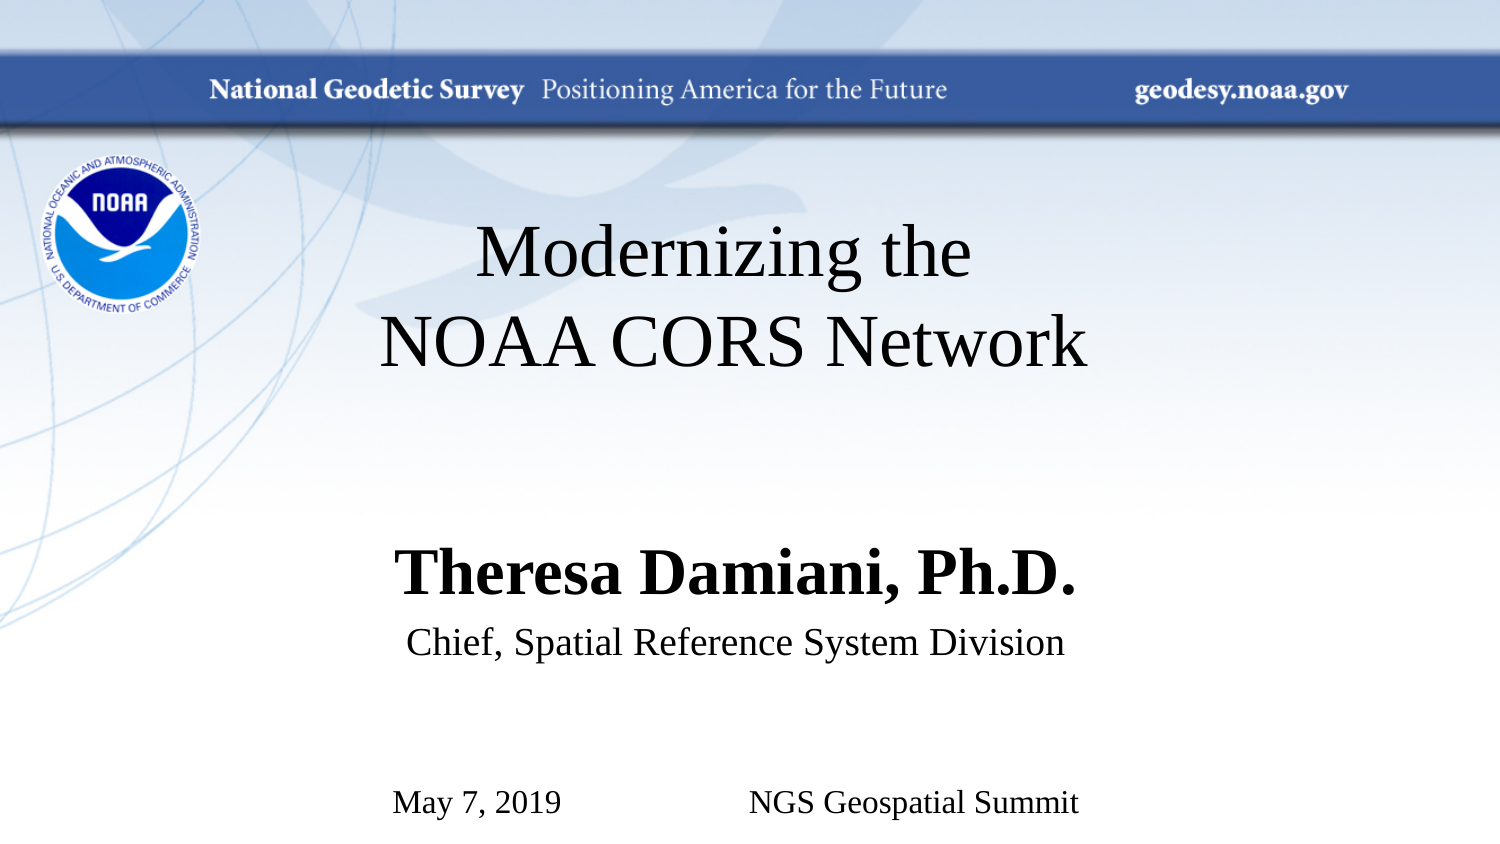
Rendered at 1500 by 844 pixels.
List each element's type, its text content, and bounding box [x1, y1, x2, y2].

list Theresa Damiani, Ph.D. Chief, Spatial Reference System Division May 7, 2019 NGS Geospatial Summit [162, 427, 1310, 844]
picture [0, 0, 1500, 844]
title Modernizing the NOAA CORS Network [58, 220, 1409, 362]
